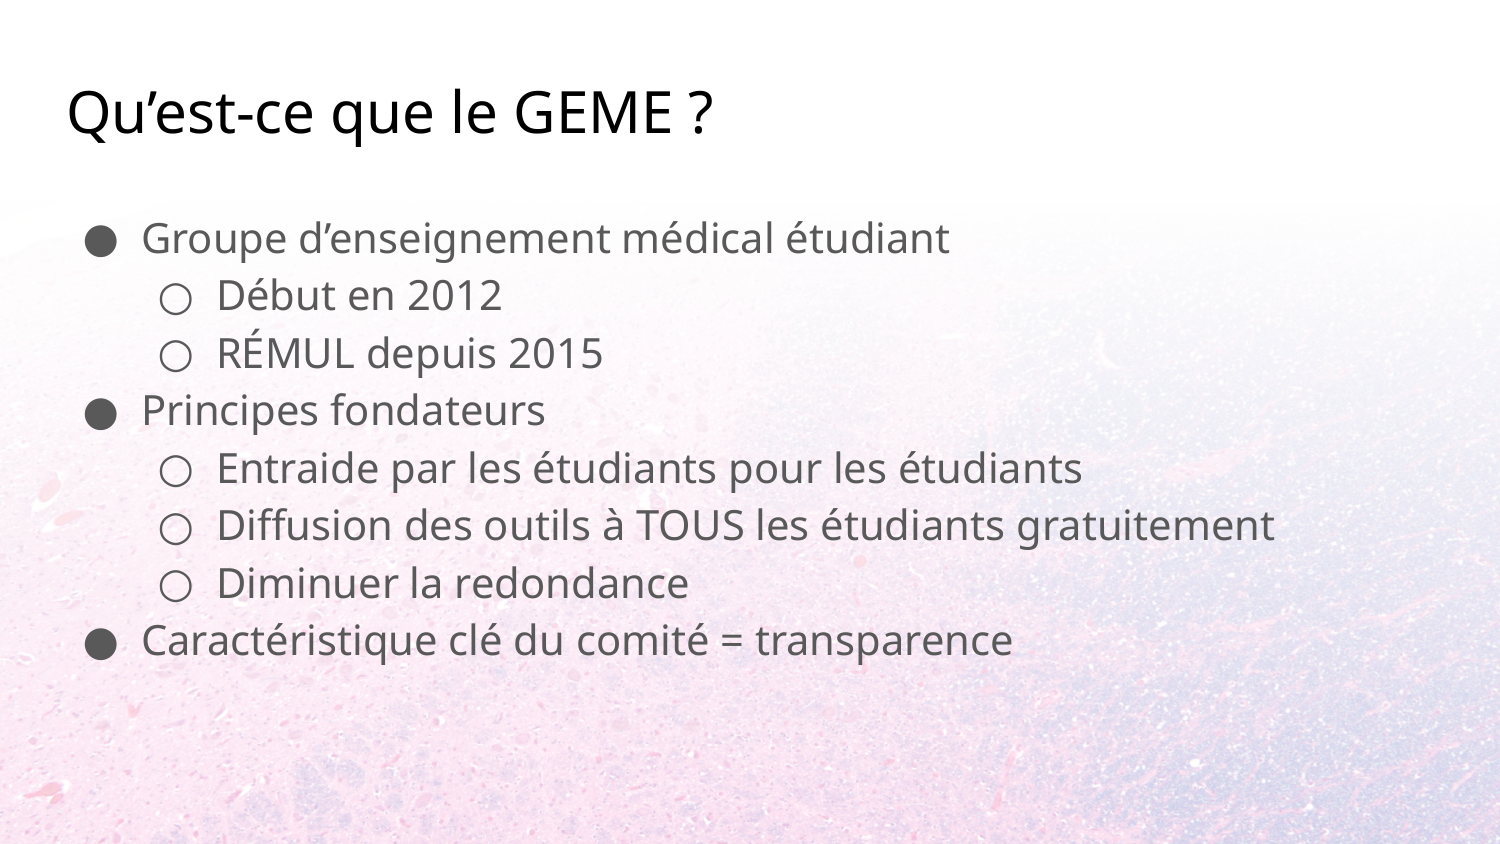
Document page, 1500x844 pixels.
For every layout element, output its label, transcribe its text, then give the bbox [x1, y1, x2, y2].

picture [0, 0, 1500, 844]
list Groupe d’enseignement médical étudiant Début en 2012 RÉMUL depuis 2015 Principes fondateurs Entraide par les étudiants pour les étudiants Diffusion des outils à TOUS les étudiants gratuitement Diminuer la redondance Caractéristique clé du comité = transparence [51, 189, 1449, 623]
title Qu’est-ce que le GEME ? [51, 60, 1449, 155]
